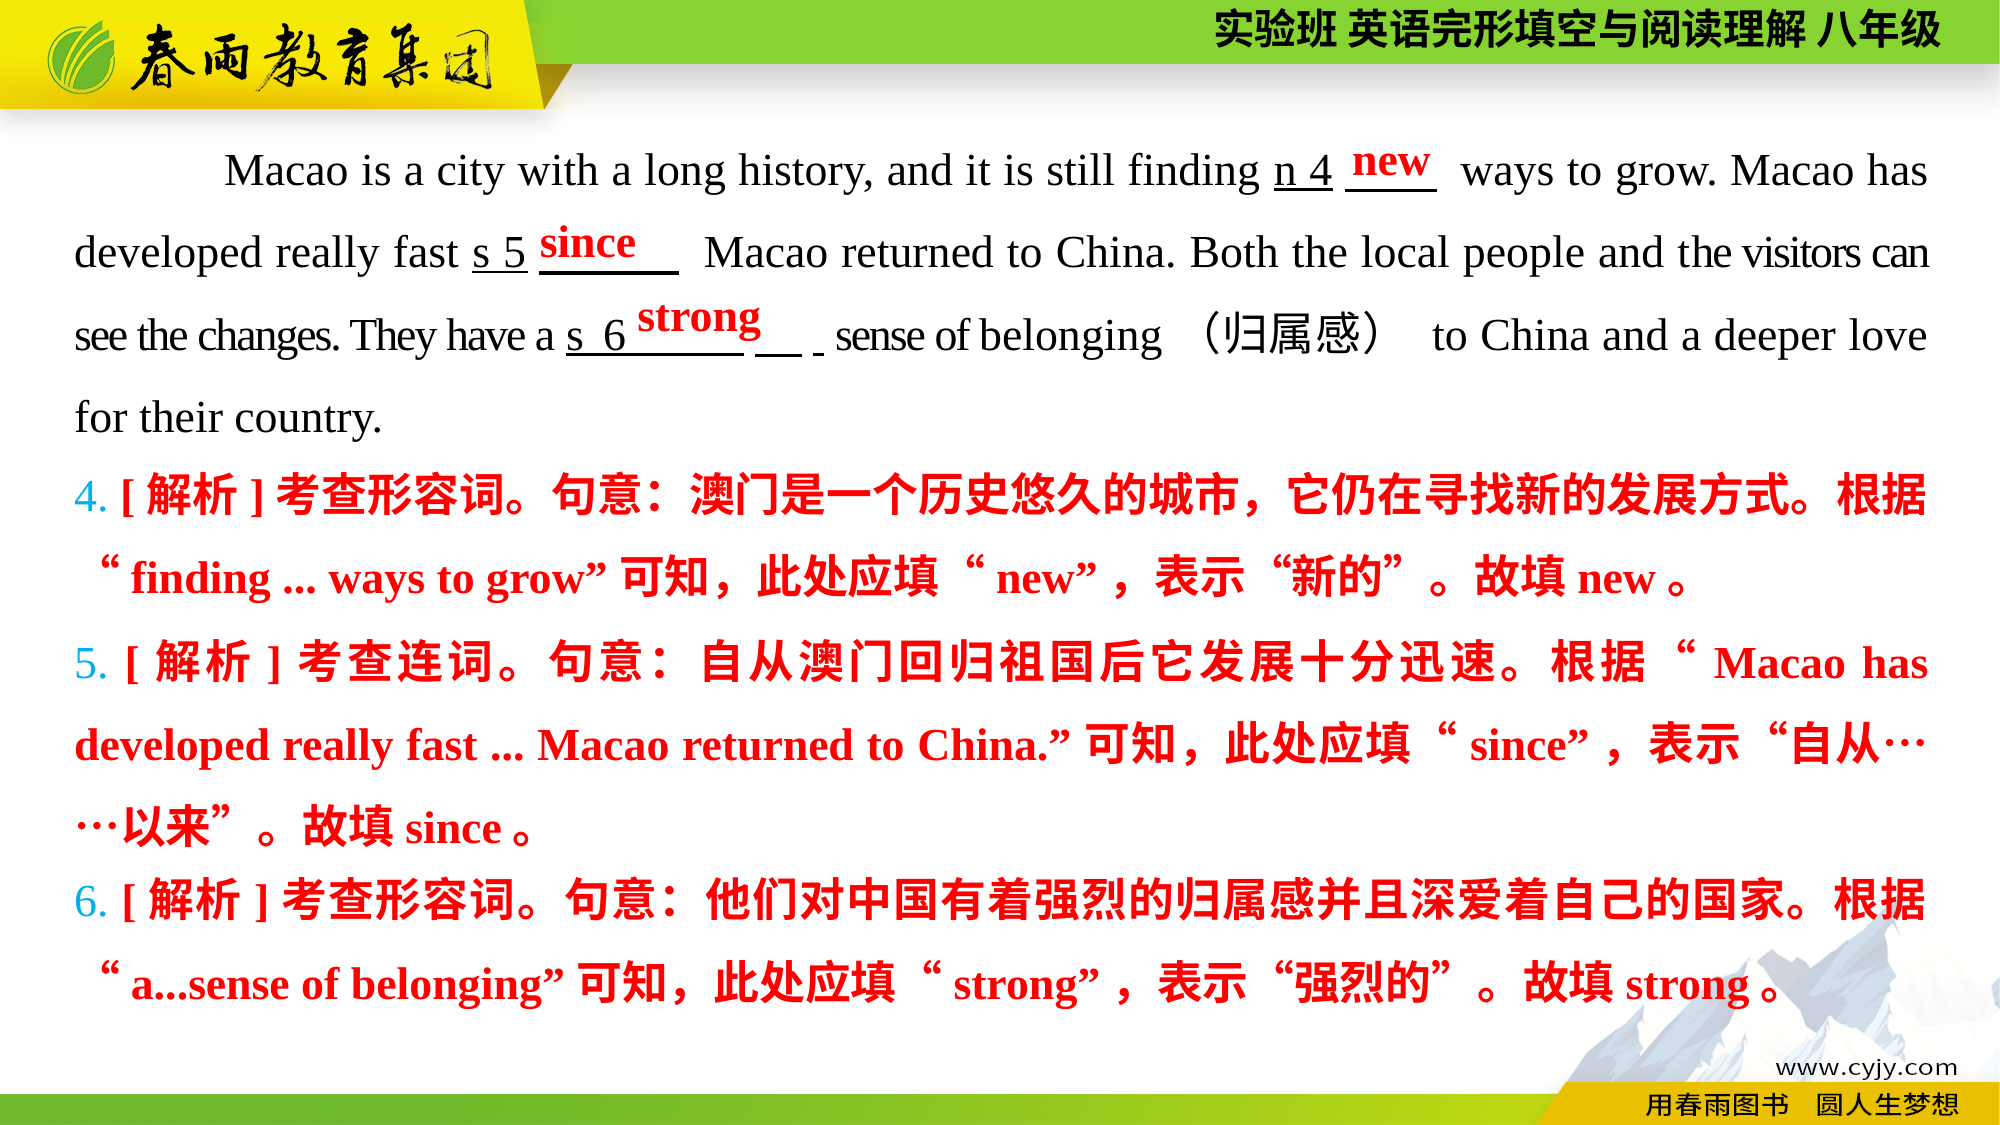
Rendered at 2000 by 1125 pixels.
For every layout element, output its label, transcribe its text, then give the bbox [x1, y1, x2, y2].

list Macao is a city with a long history, and it is still finding n 4 ways to grow. Macao has developed really fast s 5 Macao returned to China. Both the local people and the visitors can see the changes. They have a s 6 . sense of belonging（归属感） to China and a deeper love for their country. [59, 104, 1944, 430]
text_box new [1337, 122, 1446, 193]
text_box 4. [解析]考查形容词。句意：澳门是一个历史悠久的城市，它仍在寻找新的发展方式。根据“finding ... ways to grow”可知，此处应填“new”，表示“新的”。故填new。 [59, 430, 1944, 597]
text_box strong [622, 277, 777, 348]
text_box 5. [解析]考查连词。句意：自从澳门回归祖国后它发展十分迅速。根据“Macao has developed really fast ... Macao returned to China.”可知，此处应填“since”，表示“自从……以来”。故填since。 [59, 597, 1944, 835]
text_box 6. [解析]考查形容词。句意：他们对中国有着强烈的归属感并且深爱着自己的国家。根据“a...sense of belonging”可知，此处应填“strong”，表示“强烈的”。故填strong。 [59, 835, 1944, 1016]
picture [0, 0, 2000, 1125]
text_box since [513, 204, 652, 275]
